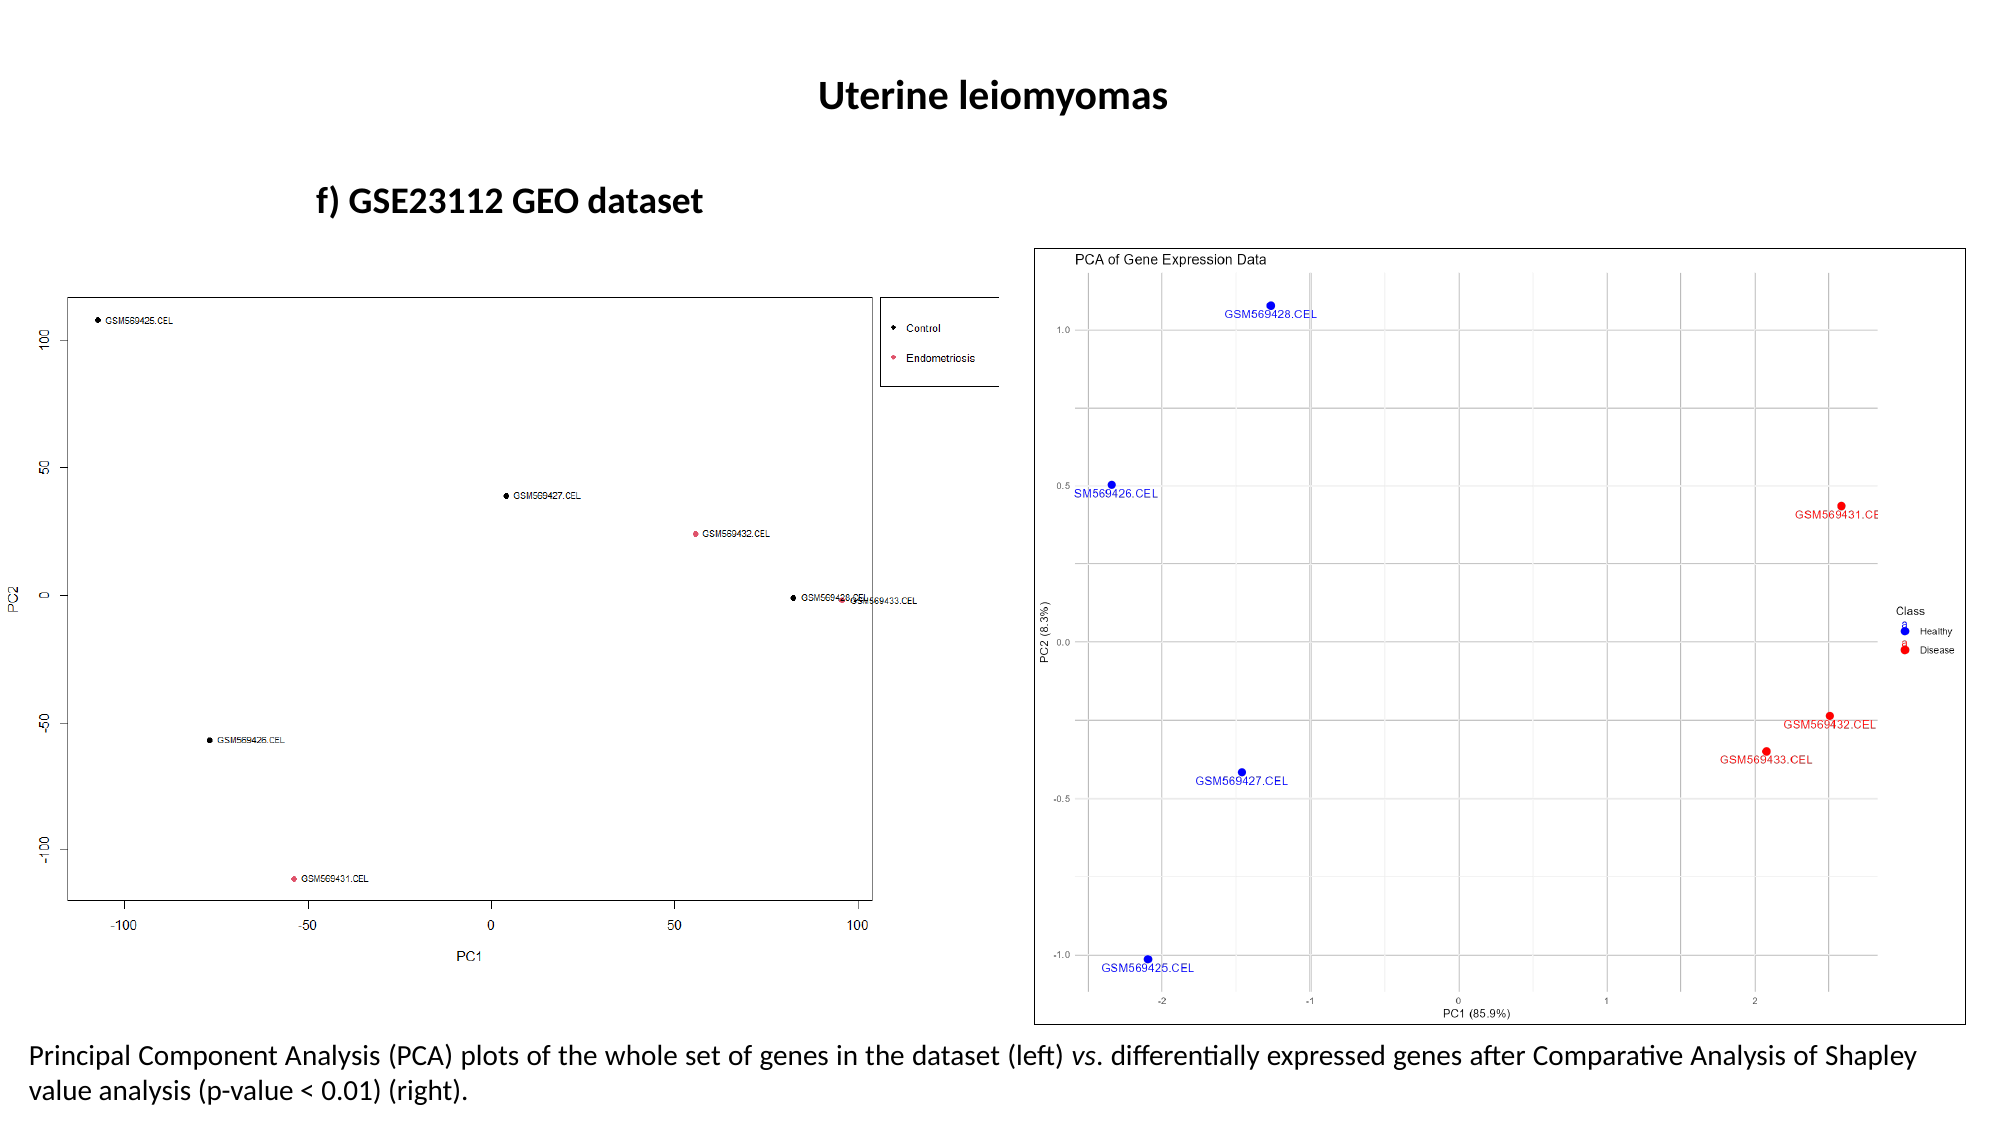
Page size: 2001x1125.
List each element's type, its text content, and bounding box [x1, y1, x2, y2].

text_box f) GSE23112 GEO dataset [301, 168, 719, 229]
picture [4, 234, 999, 980]
text_box Uterine leiomyomas [803, 60, 1184, 126]
picture [1034, 248, 1966, 1025]
text_box Principal Component Analysis (PCA) plots of the whole set of genes in the dataset (left) vs. differentially expressed genes after Comparative Analysis of Shapley value analysis (p-value < 0.01) (right). [14, 1028, 1933, 1114]
